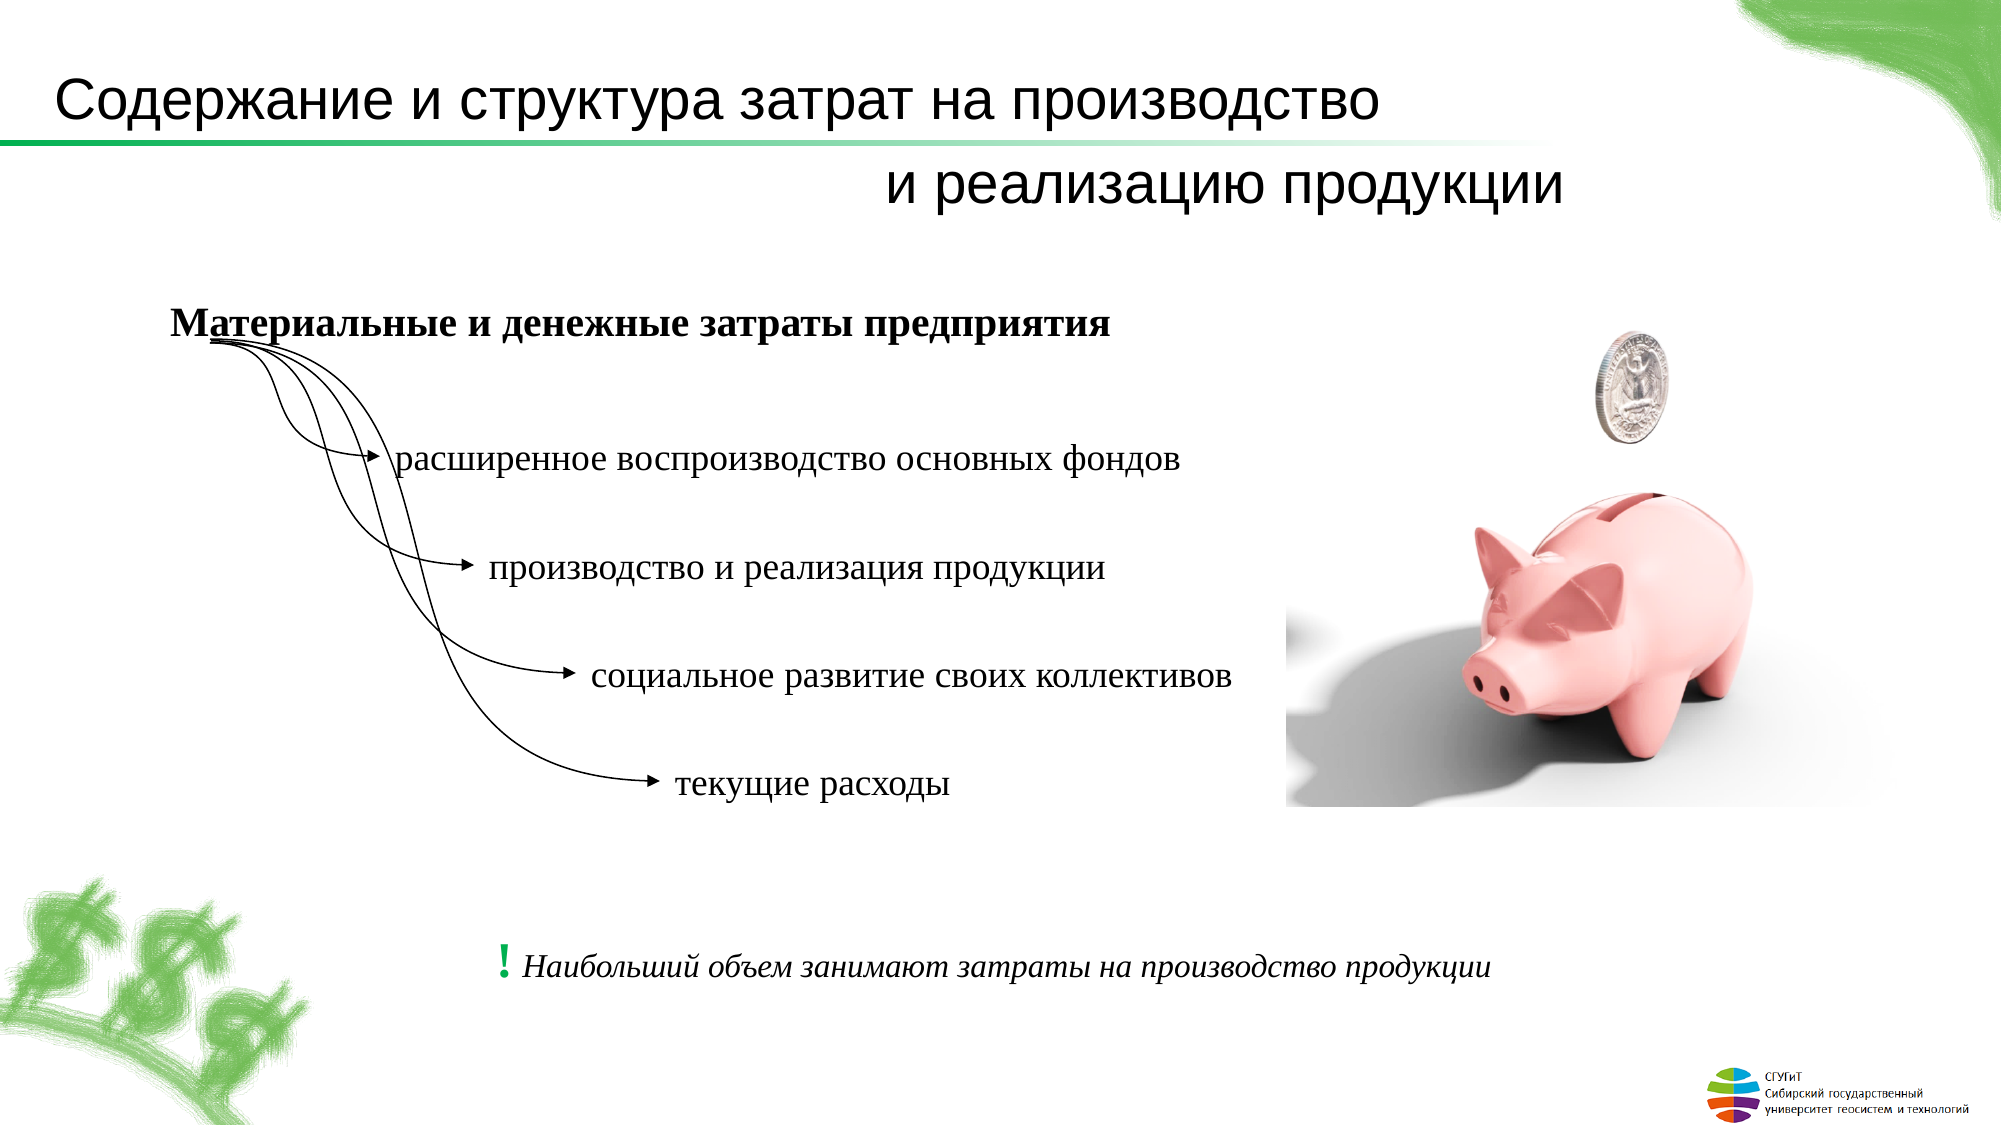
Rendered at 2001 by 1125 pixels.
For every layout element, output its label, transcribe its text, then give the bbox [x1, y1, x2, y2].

text_box социальное развитие своих коллективов [665, 642, 1255, 704]
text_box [209, 338, 661, 782]
text_box Содержание и структура затрат на производство и реализацию продукции [39, 39, 1701, 225]
picture [0, 856, 332, 1125]
picture [1285, 318, 1970, 807]
text_box текущие расходы [659, 750, 969, 812]
text_box [0, 140, 1553, 146]
picture [1706, 1064, 1970, 1125]
picture [1706, 0, 2001, 248]
text_box расширенное воспроизводство основных фондов [665, 425, 1204, 487]
text_box производство и реализация продукции [665, 534, 1128, 596]
text_box ! Наибольший объем занимают затраты на производство продукции [481, 920, 1520, 996]
text_box Материальные и денежные затраты предприятия [155, 286, 1138, 353]
